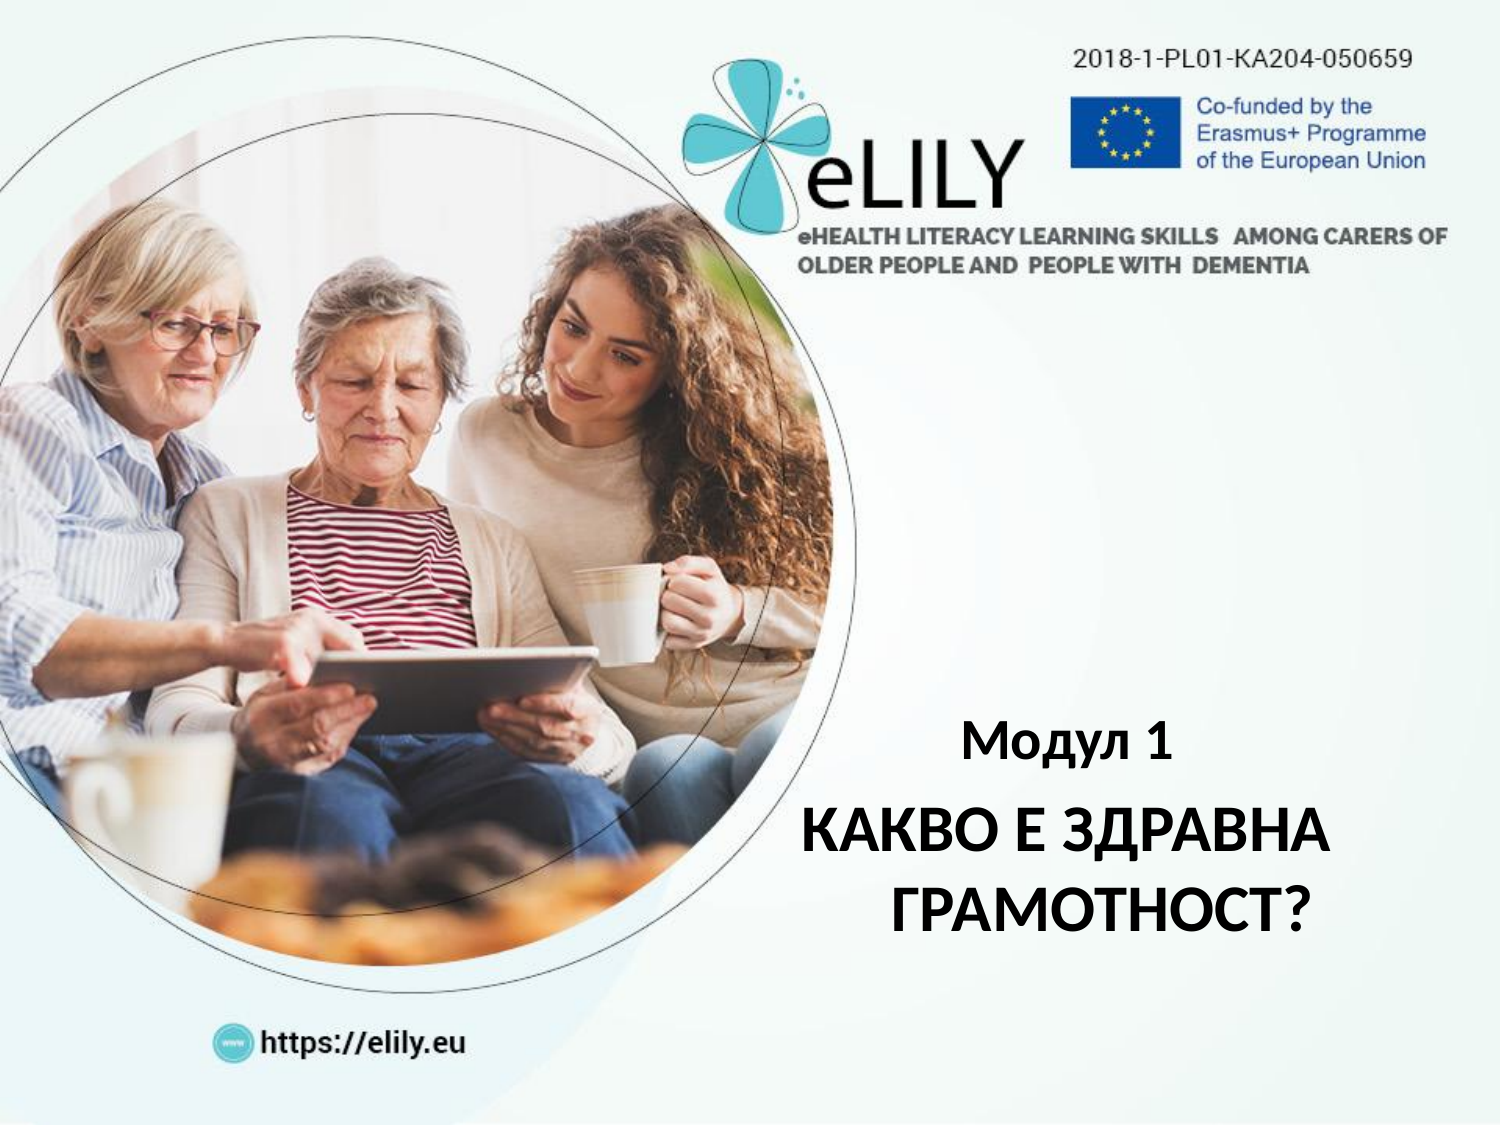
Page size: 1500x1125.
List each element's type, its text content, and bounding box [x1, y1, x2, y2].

subtitle Модул 1 КАКВО Е ЗДРАВНА ГРАМОТНОСТ? [690, 694, 1440, 982]
picture [0, 0, 1500, 1125]
